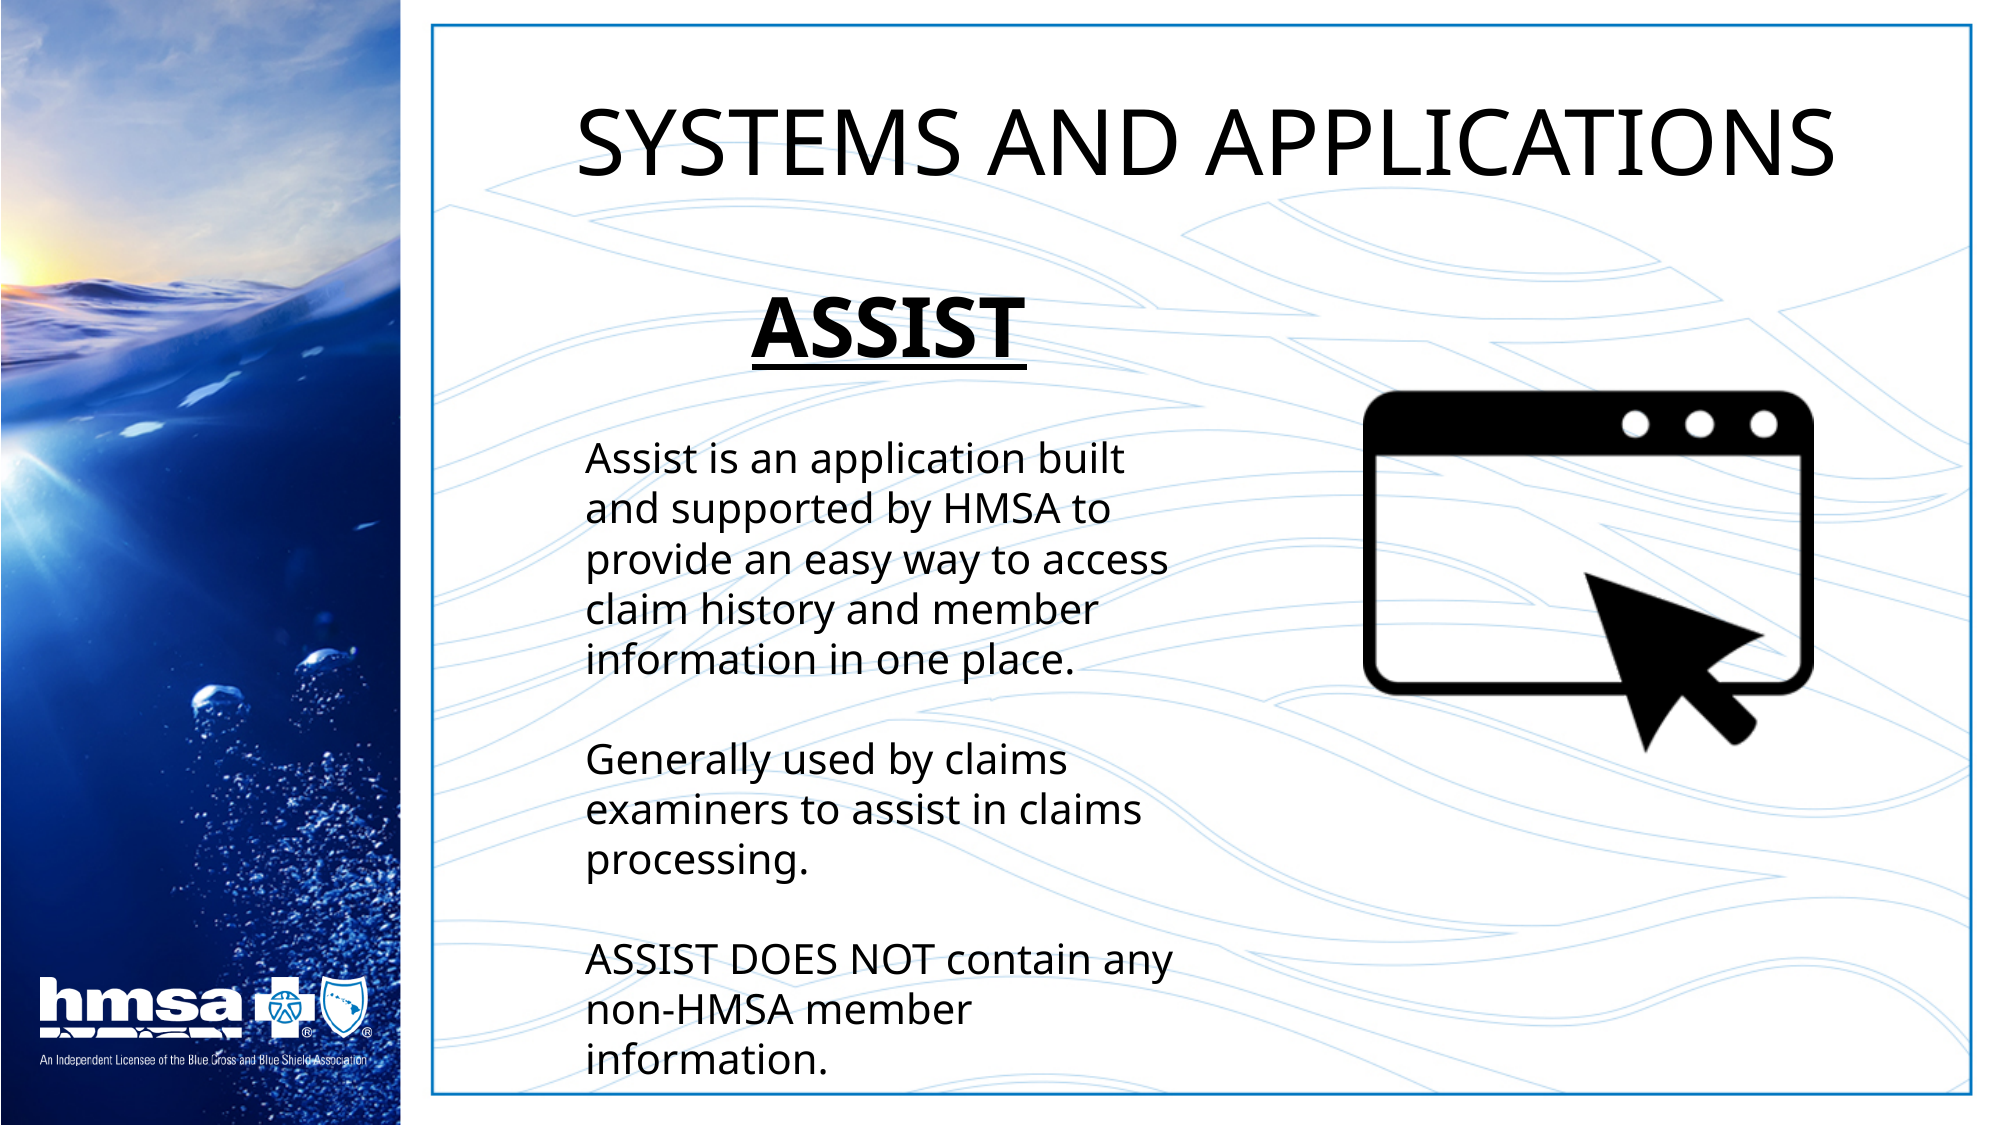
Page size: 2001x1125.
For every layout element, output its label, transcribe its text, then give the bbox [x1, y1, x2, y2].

picture [1, 0, 1999, 1125]
text_box Assist is an application built and supported by HMSA to provide an easy way to access claim history and member information in one place. Generally used by claims examiners to assist in claims processing. ASSIST DOES NOT contain any non-HMSA member information. [570, 424, 1208, 1090]
title SYSTEMS AND APPLICATIONS [476, 45, 1939, 233]
list ASSIST [551, 266, 1227, 430]
